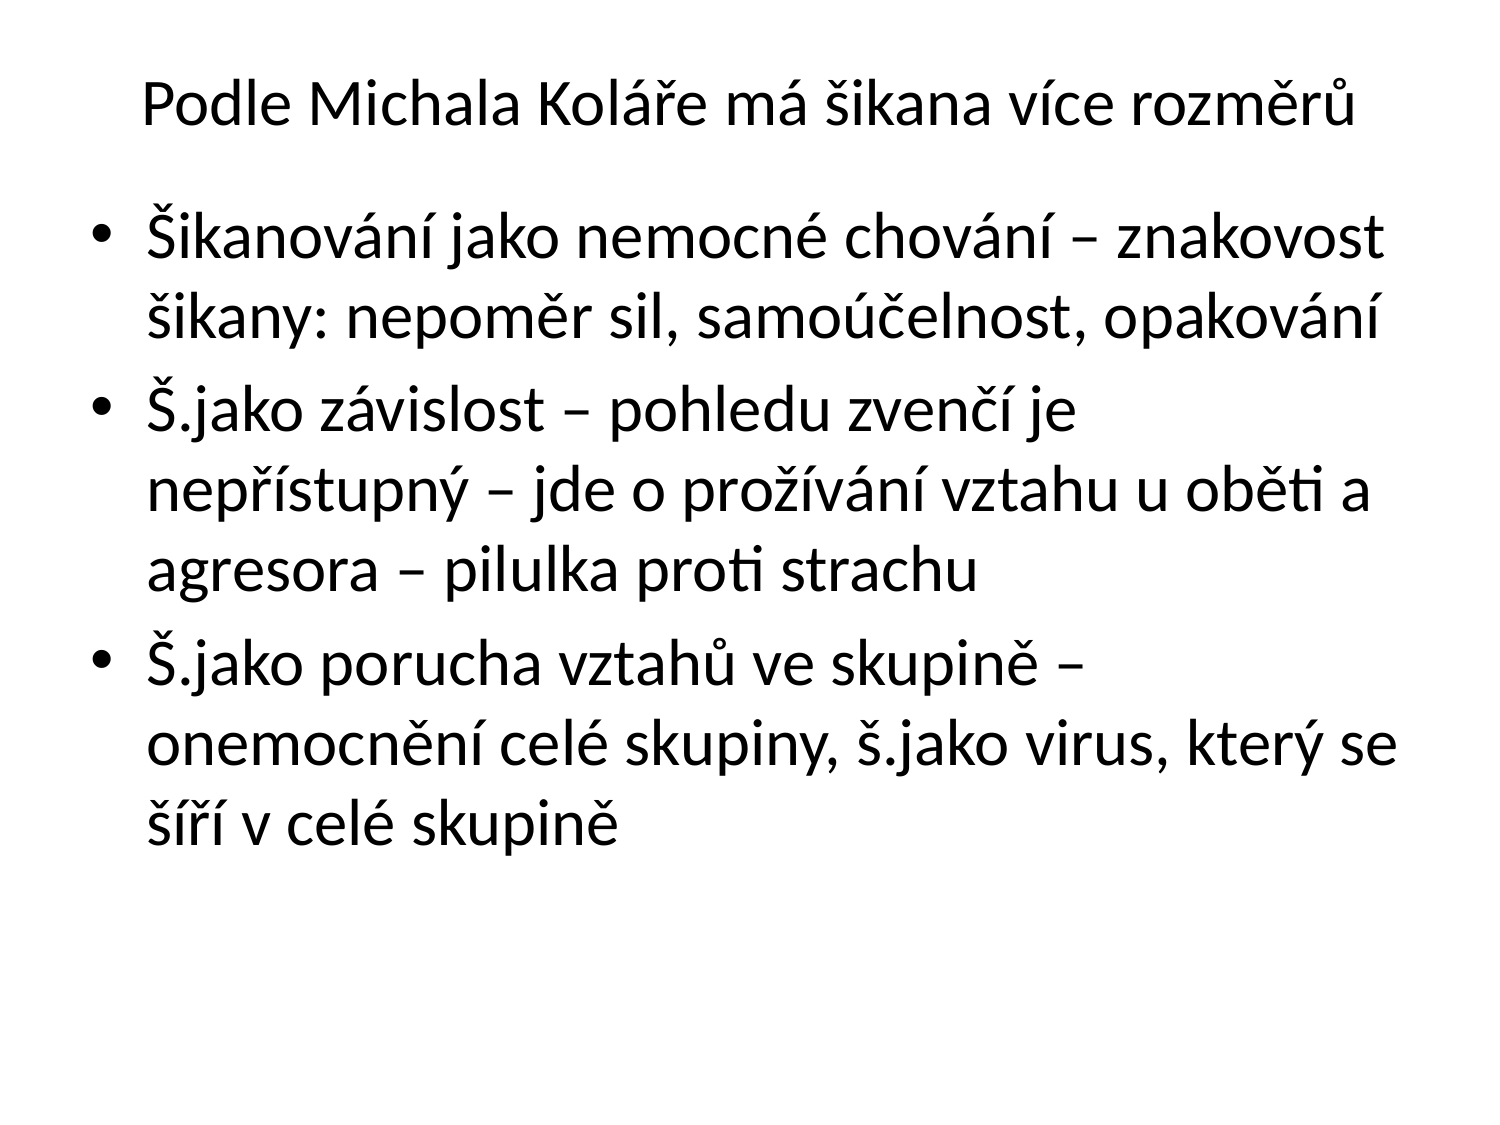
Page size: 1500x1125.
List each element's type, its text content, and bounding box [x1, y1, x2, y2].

list Šikanování jako nemocné chování – znakovost šikany: nepoměr sil, samoúčelnost, opakování Š.jako závislost – pohledu zvenčí je nepřístupný – jde o prožívání vztahu u oběti a agresora – pilulka proti strachu Š.jako porucha vztahů ve skupině – onemocnění celé skupiny, š.jako virus, který se šíří v celé skupině [75, 184, 1425, 1005]
title Podle Michala Koláře má šikana více rozměrů [75, 45, 1425, 184]
